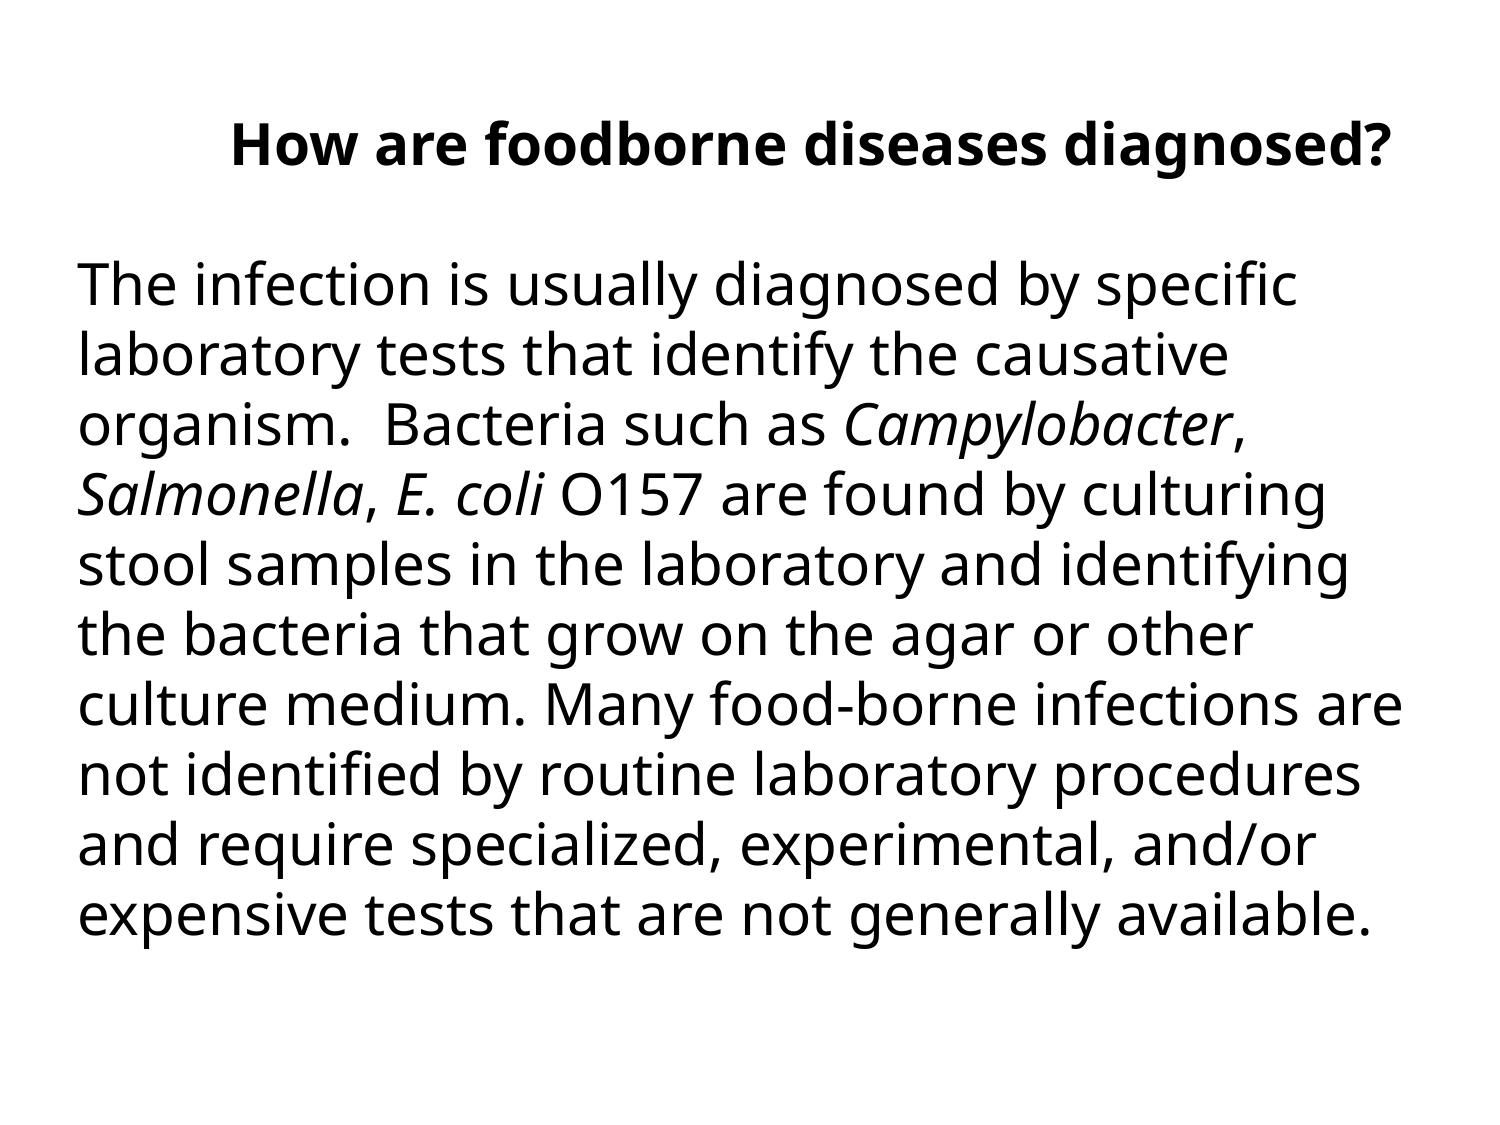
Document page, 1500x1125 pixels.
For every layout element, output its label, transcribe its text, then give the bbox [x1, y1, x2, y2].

text_box How are foodborne diseases diagnosed? The infection is usually diagnosed by specific laboratory tests that identify the causative organism. Bacteria such as Campylobacter, Salmonella, E. coli O157 are found by culturing stool samples in the laboratory and identifying the bacteria that grow on the agar or other culture medium. Many food-borne infections are not identified by routine laboratory procedures and require specialized, experimental, and/or expensive tests that are not generally available. [62, 99, 1450, 955]
